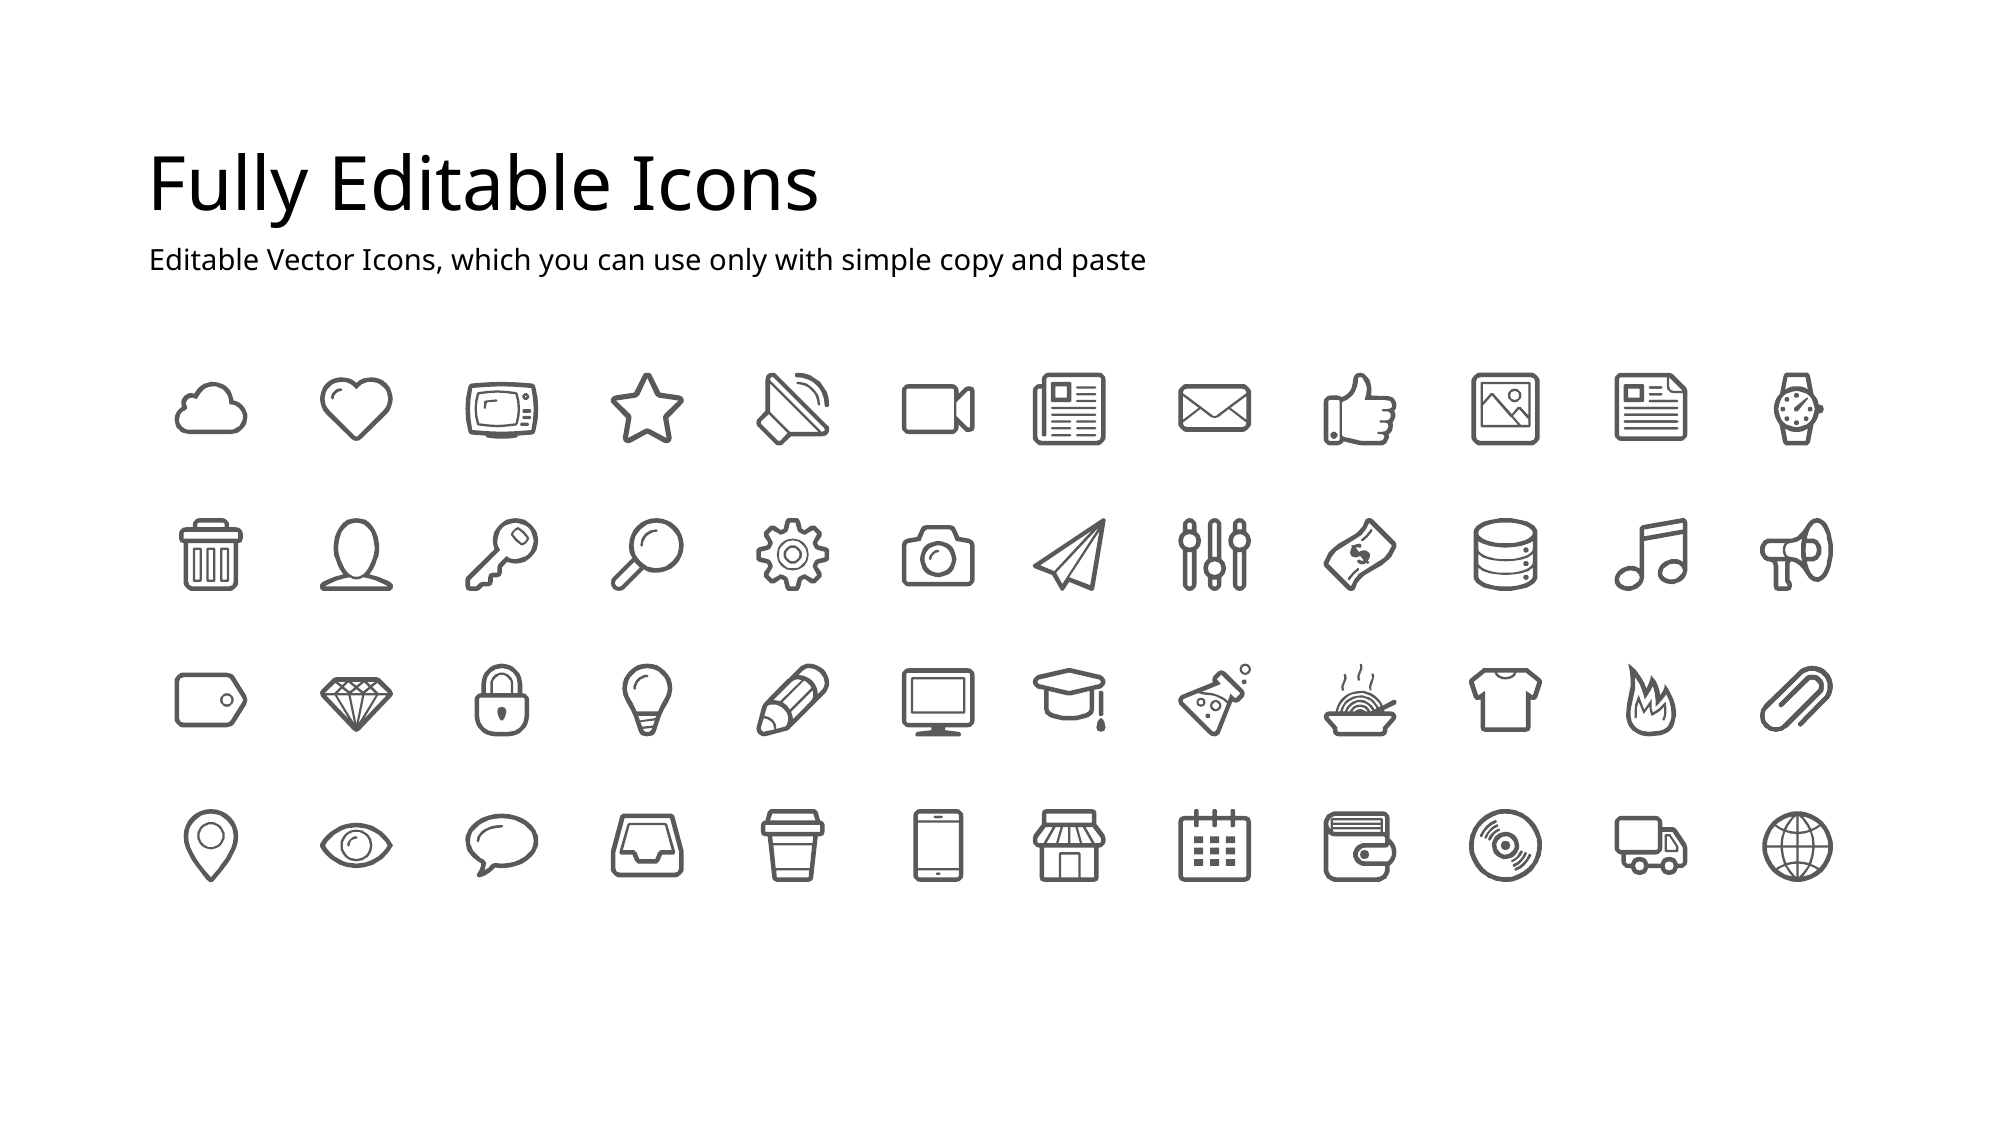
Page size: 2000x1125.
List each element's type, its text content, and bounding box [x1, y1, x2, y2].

text_box Fully Editable Icons [127, 125, 1867, 210]
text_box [174, 372, 1834, 883]
text_box Editable Vector Icons, which you can use only with simple copy and paste [129, 231, 1869, 263]
